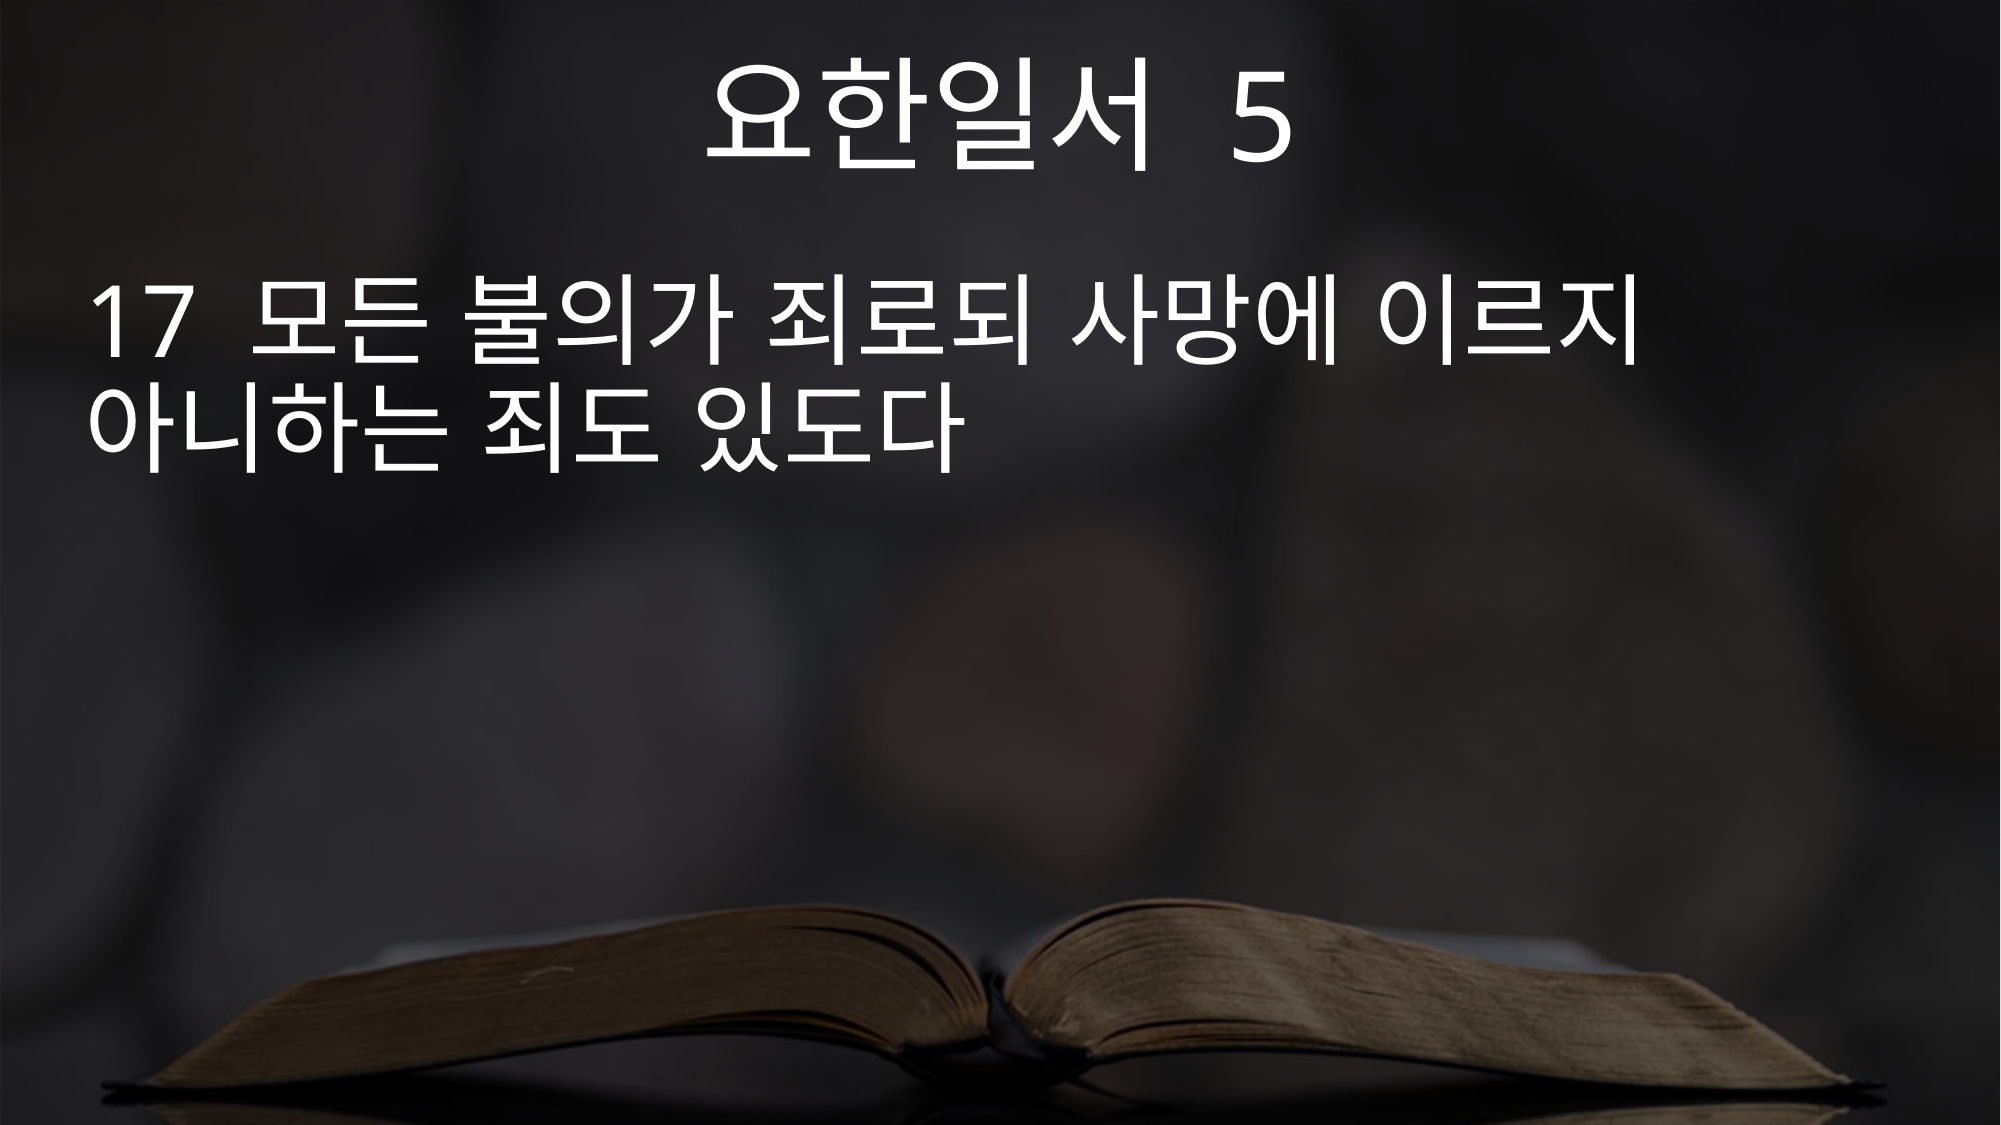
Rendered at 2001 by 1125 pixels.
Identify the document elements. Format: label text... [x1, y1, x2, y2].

footer 요한일서 5 [0, 32, 2000, 192]
picture [0, 0, 2001, 1125]
list 17 모든 불의가 죄로되 사망에 이르지 아니하는 죄도 있도다 [69, 263, 1953, 423]
